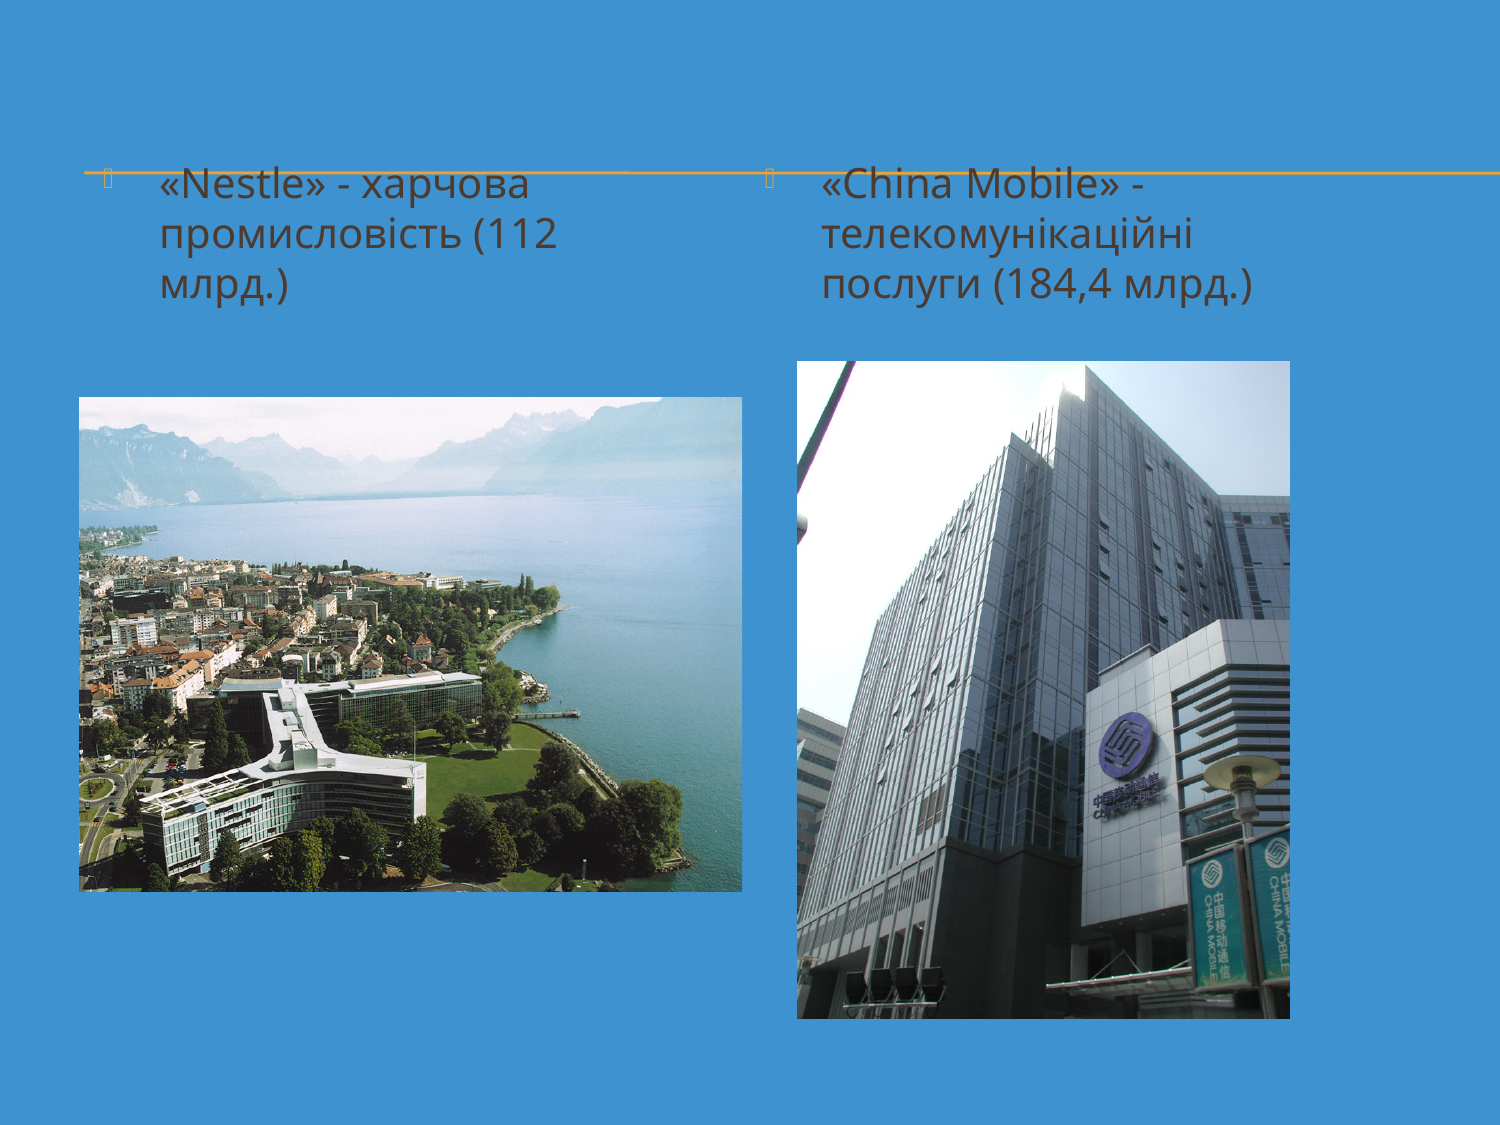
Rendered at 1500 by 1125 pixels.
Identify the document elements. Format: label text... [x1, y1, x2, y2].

list «Nestle» - харчова промисловість (112 млрд.) [88, 149, 703, 395]
picture [76, 396, 743, 893]
picture [796, 361, 1291, 1019]
list «China Mobile» -телекомунікаційні послуги (184,4 млрд.) [750, 149, 1350, 892]
